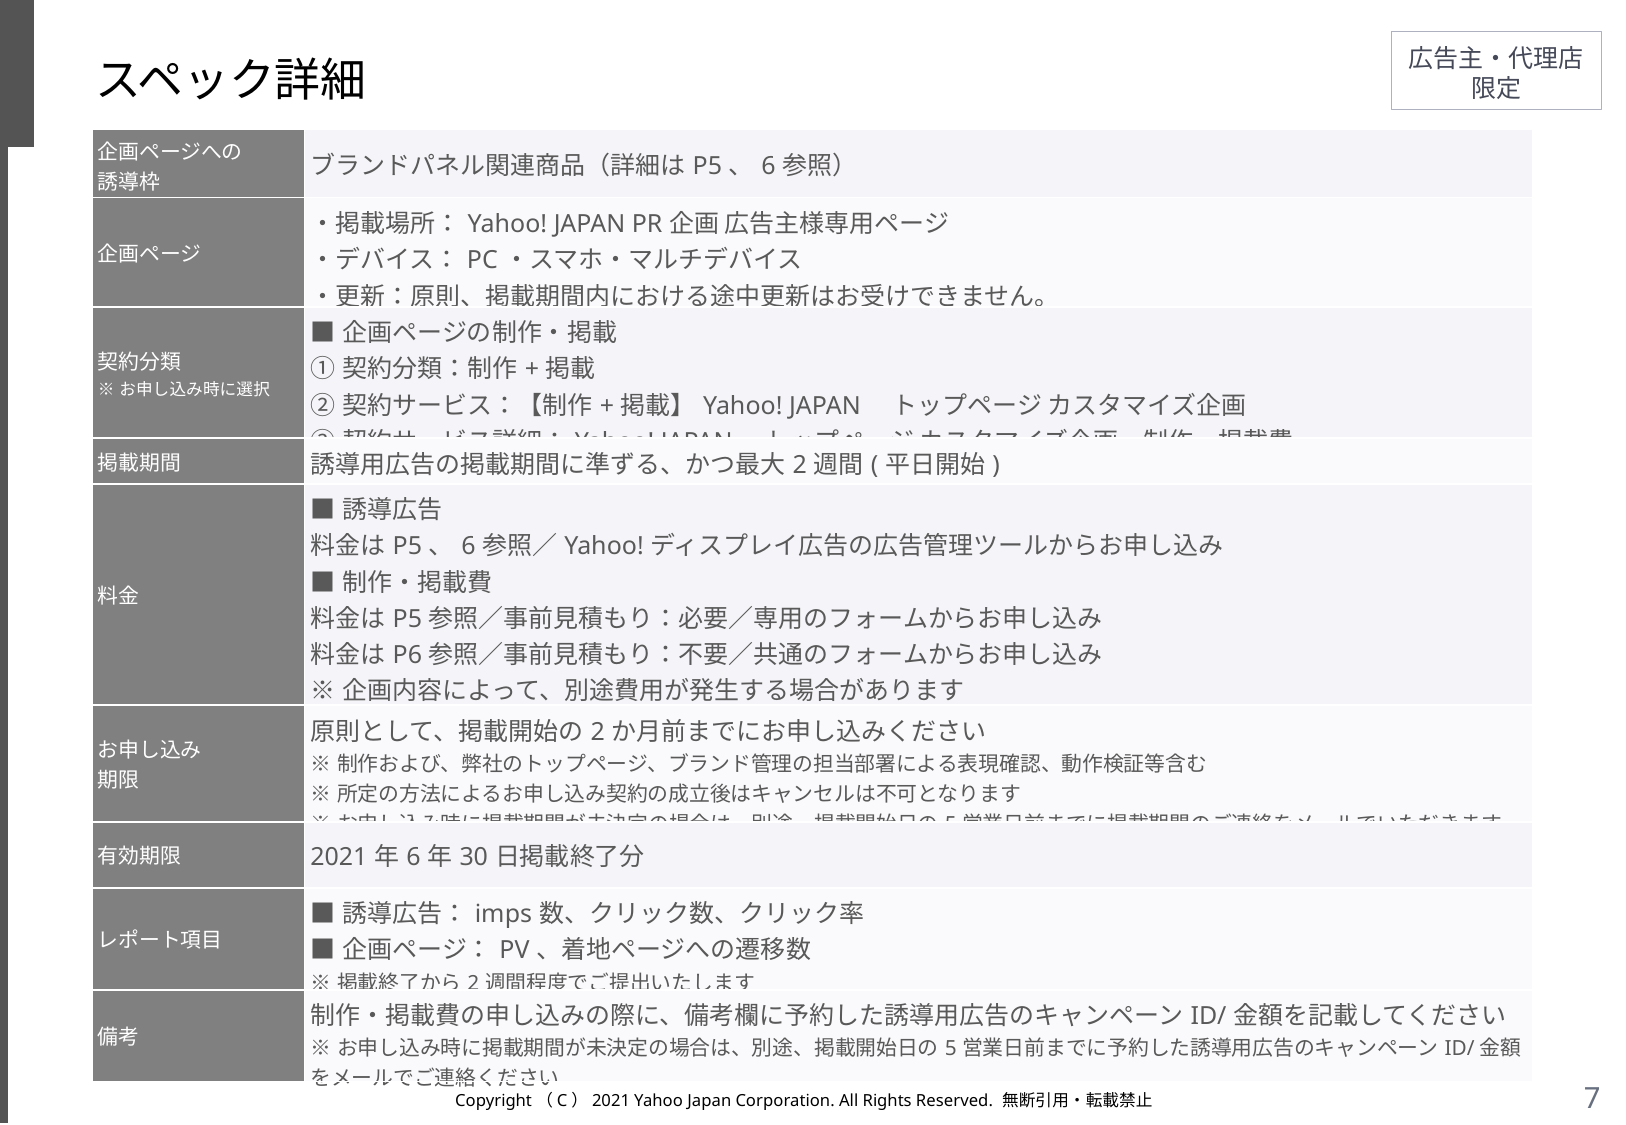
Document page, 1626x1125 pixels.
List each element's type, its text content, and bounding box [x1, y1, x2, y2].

table_header 企画ページへの 誘導枠 [93, 130, 304, 197]
table_cell レポート項目 [93, 889, 304, 989]
table_header ブランドパネル関連商品（詳細はP5、6参照） [305, 130, 1532, 197]
table_cell 2021年6年30日掲載終了分 [305, 823, 1532, 887]
table_cell 備考 [93, 991, 304, 1081]
table_cell 誘導用広告の掲載期間に準ずる、かつ最大2週間(平日開始) [305, 439, 1532, 483]
table_cell 企画ページ [93, 198, 304, 306]
title スペック詳細 [80, 42, 1392, 114]
table_cell ■誘導広告 料金はP5、6参照／Yahoo!ディスプレイ広告の広告管理ツールからお申し込み ■制作・掲載費 料金はP5参照／事前見積もり：必要／専用のフォームからお申し込み 料金はP6参照／事前見積もり：不要／共通のフォームからお申し込み ※企画内容によって、別途費用が発生する場合があります ※制作費無償プランの場合も、関連約款に同意いただく必要があるため0円でお申し込みいただきます [305, 485, 1532, 704]
table_cell ■企画ページの制作・掲載 ①契約分類：制作+掲載 ②契約サービス：【制作+掲載】Yahoo! JAPAN トップページ カスタマイズ企画 ③契約サービス詳細：Yahoo! JAPAN トップページ カスタマイズ企画 制作・掲載費 [305, 308, 1532, 437]
table_cell 有効期限 [93, 823, 304, 887]
table_cell ・掲載場所：Yahoo! JAPAN PR企画 広告主様専用ページ ・デバイス：PC・スマホ・マルチデバイス ・更新：原則、掲載期間内における途中更新はお受けできません。 [305, 198, 1532, 306]
table_cell お申し込み 期限 [93, 706, 304, 821]
table_cell ■誘導広告：imps数、クリック数、クリック率 ■企画ページ：PV、着地ページへの遷移数 ※掲載終了から2週間程度でご提出いたします [305, 889, 1532, 989]
footer Copyright（C）2021 Yahoo Japan Corporation. All Rights Reserved. 無断引用・転載禁止 [440, 1082, 1185, 1118]
table_cell 制作・掲載費の申し込みの際に、備考欄に予約した誘導用広告のキャンペーンID/金額を記載してください ※お申し込み時に掲載期間が未決定の場合は、別途、掲載開始日の5営業日前までに予約した誘導用広告のキャンペーンID/金額をメールでご連絡ください [305, 991, 1532, 1081]
table_cell 原則として、掲載開始の2か月前までにお申し込みください ※制作および、弊社のトップページ、ブランド管理の担当部署による表現確認、動作検証等含む ※所定の方法によるお申し込み契約の成立後はキャンセルは不可となります ※お申し込み時に掲載期間が未決定の場合は、別途、掲載開始日の5営業日前までに掲載期間のご連絡をメールでいただきます [305, 706, 1532, 821]
table_cell 掲載期間 [93, 439, 304, 483]
table_cell 契約分類 ※お申し込み時に選択 [93, 308, 304, 437]
table_cell 料金 [93, 485, 304, 704]
